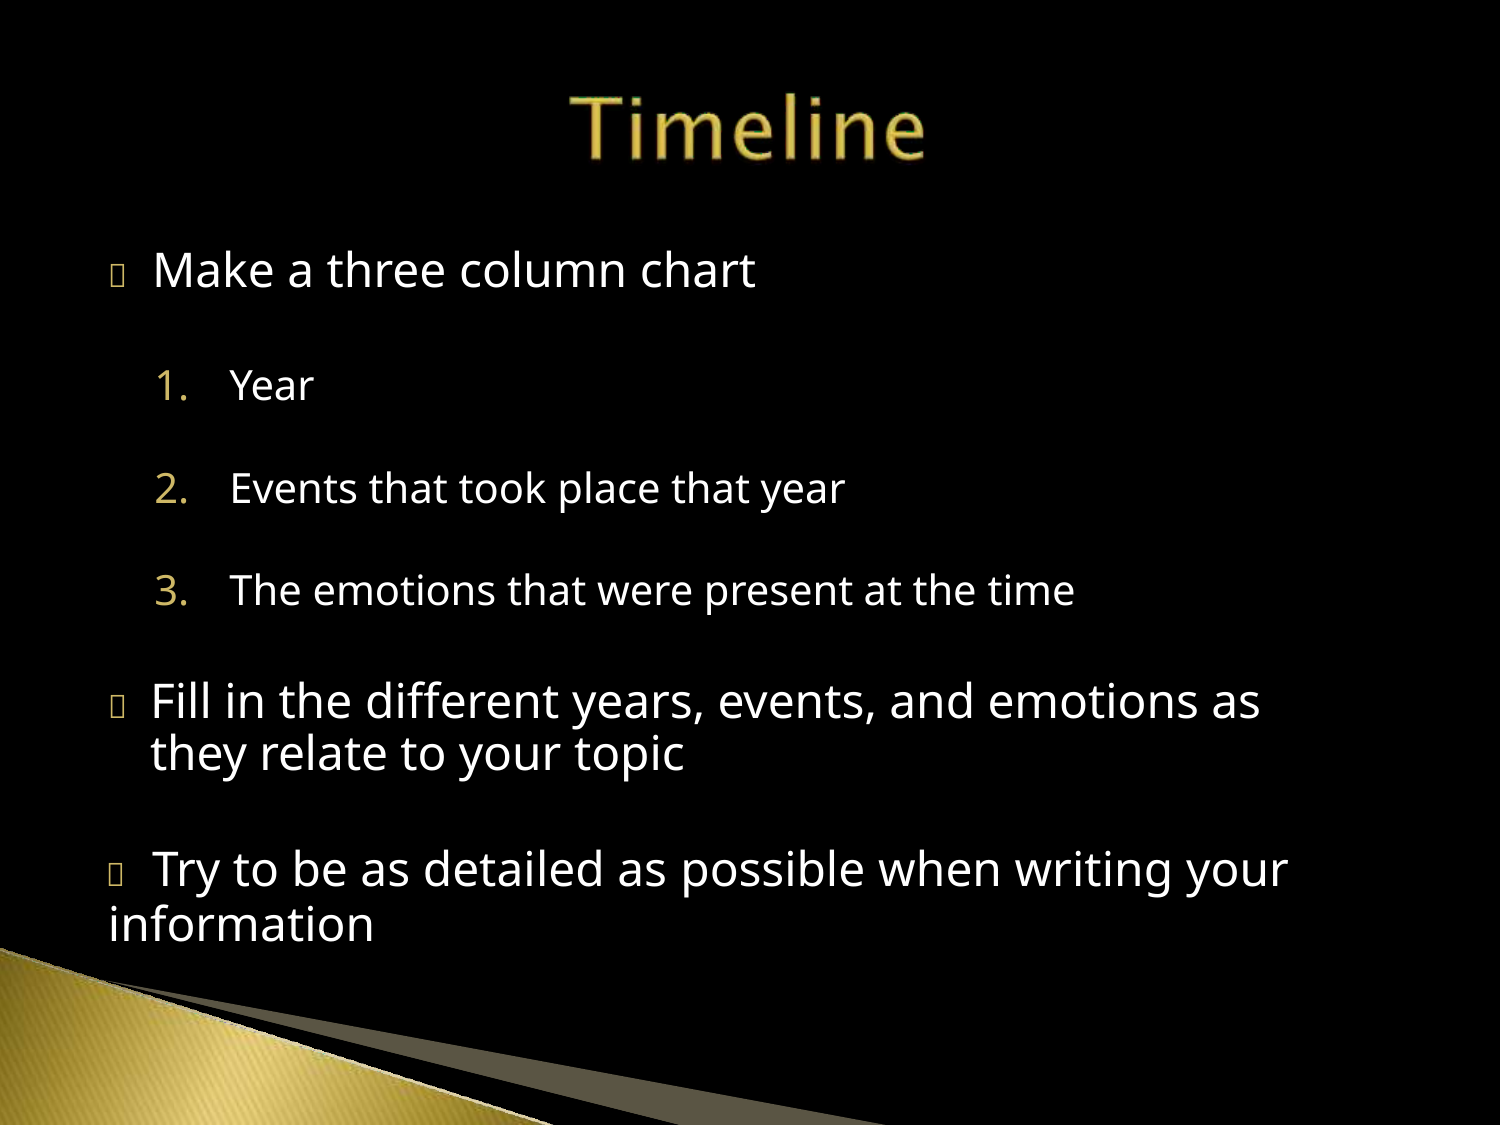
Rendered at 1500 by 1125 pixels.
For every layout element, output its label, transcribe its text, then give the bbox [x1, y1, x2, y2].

title  Make a three column chart [105, 237, 773, 356]
picture [0, 948, 558, 1125]
text_box Year Events that took place that year The emotions that were present at the time  Fill in the different years, events, and emotions as they relate to your topic  Try to be as detailed as possible when writing your information [105, 356, 1337, 951]
text_box [510, 56, 988, 200]
